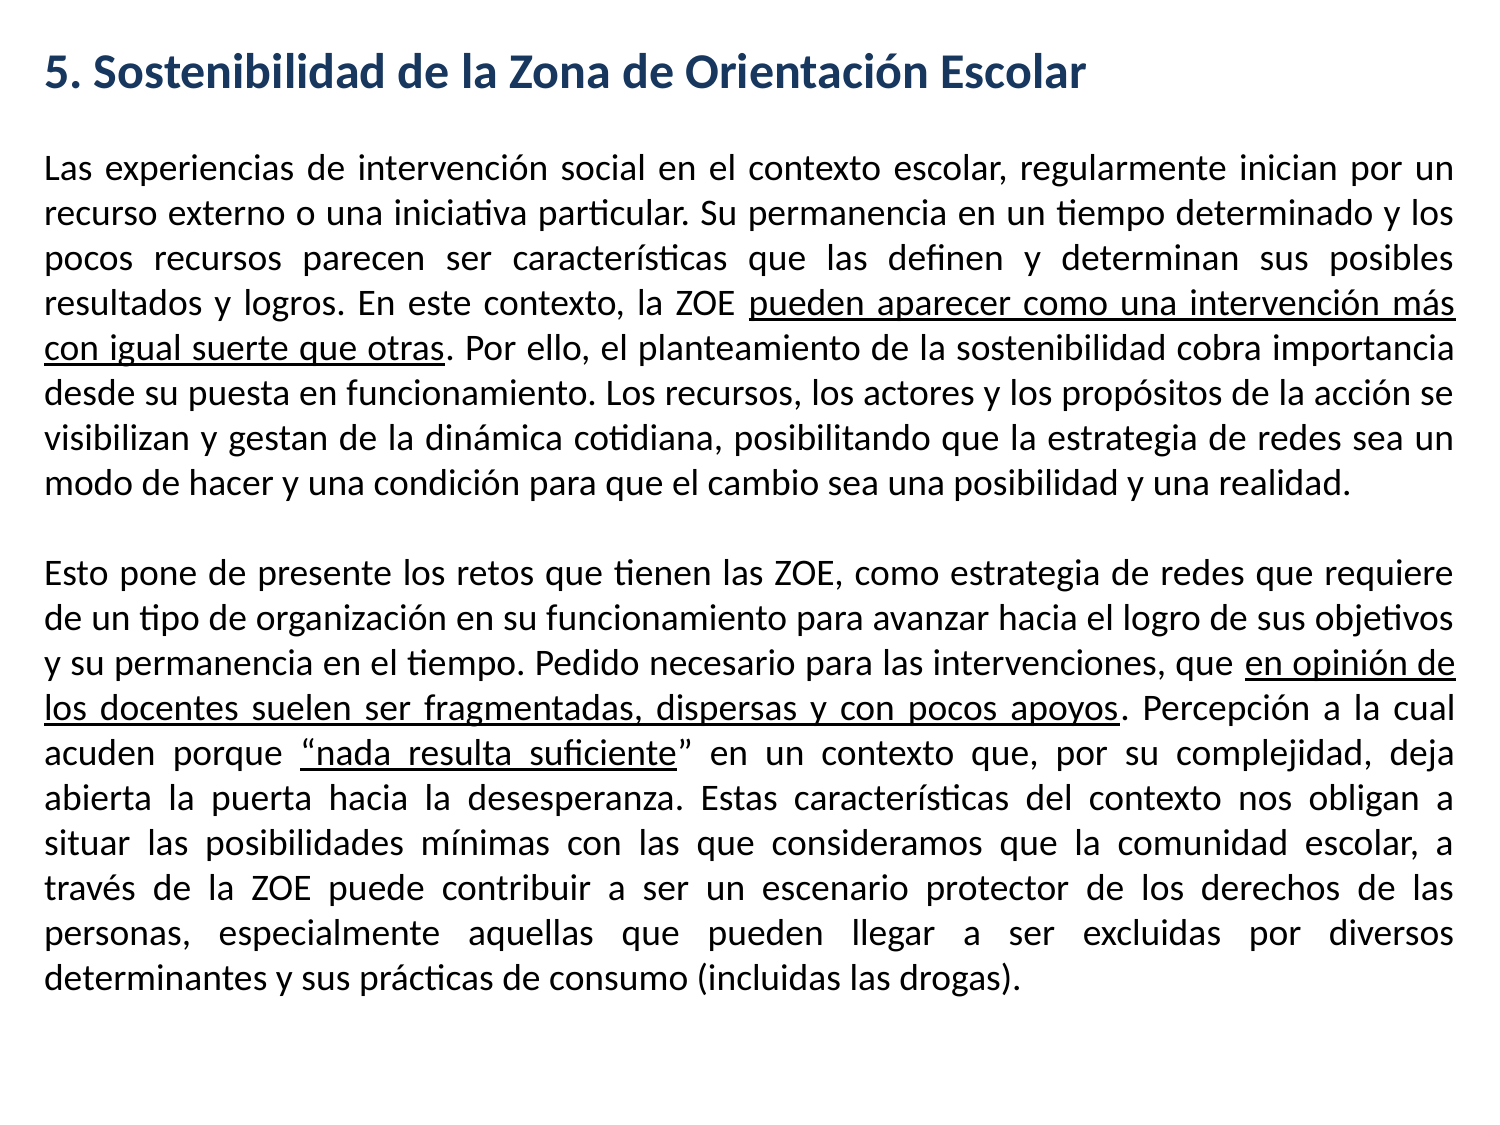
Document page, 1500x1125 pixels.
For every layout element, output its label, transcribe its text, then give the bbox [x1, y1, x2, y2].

text_box 5. Sostenibilidad de la Zona de Orientación Escolar Las experiencias de intervención social en el contexto escolar, regularmente inician por un recurso externo o una iniciativa particular. Su permanencia en un tiempo determinado y los pocos recursos parecen ser características que las definen y determinan sus posibles resultados y logros. En este contexto, la ZOE pueden aparecer como una intervención más con igual suerte que otras. Por ello, el planteamiento de la sostenibilidad cobra importancia desde su puesta en funcionamiento. Los recursos, los actores y los propósitos de la acción se visibilizan y gestan de la dinámica cotidiana, posibilitando que la estrategia de redes sea un modo de hacer y una condición para que el cambio sea una posibilidad y una realidad. Esto pone de presente los retos que tienen las ZOE, como estrategia de redes que requiere de un tipo de organización en su funcionamiento para avanzar hacia el logro de sus objetivos y su permanencia en el tiempo. Pedido necesario para las intervenciones, que en opinión de los docentes suelen ser fragmentadas, dispersas y con pocos apoyos. Percepción a la cual acuden porque “nada resulta suficiente” en un contexto que, por su complejidad, deja abierta la puerta hacia la desesperanza. Estas características del contexto nos obligan a situar las posibilidades mínimas con las que consideramos que la comunidad escolar, a través de la ZOE puede contribuir a ser un escenario protector de los derechos de las personas, especialmente aquellas que pueden llegar a ser excluidas por diversos determinantes y sus prácticas de consumo (incluidas las drogas). [29, 30, 1471, 1096]
